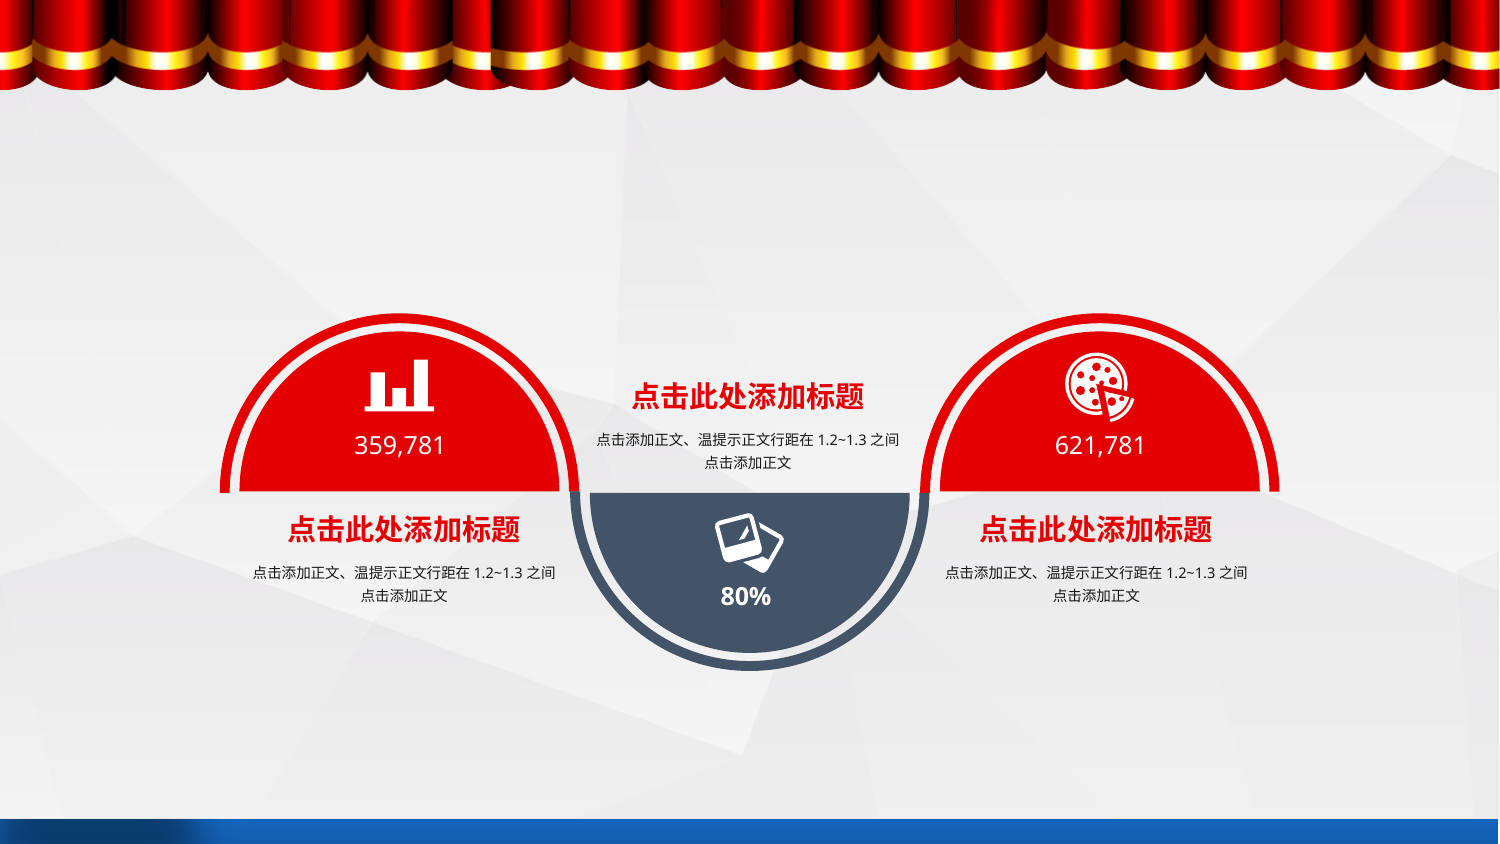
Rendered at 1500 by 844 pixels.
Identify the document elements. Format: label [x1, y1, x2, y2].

text_box [920, 313, 1280, 673]
text_box [570, 311, 930, 672]
text_box [714, 513, 785, 573]
text_box [99, 24, 142, 99]
text_box [219, 313, 580, 673]
picture [0, 0, 1500, 844]
text_box [1065, 352, 1135, 423]
